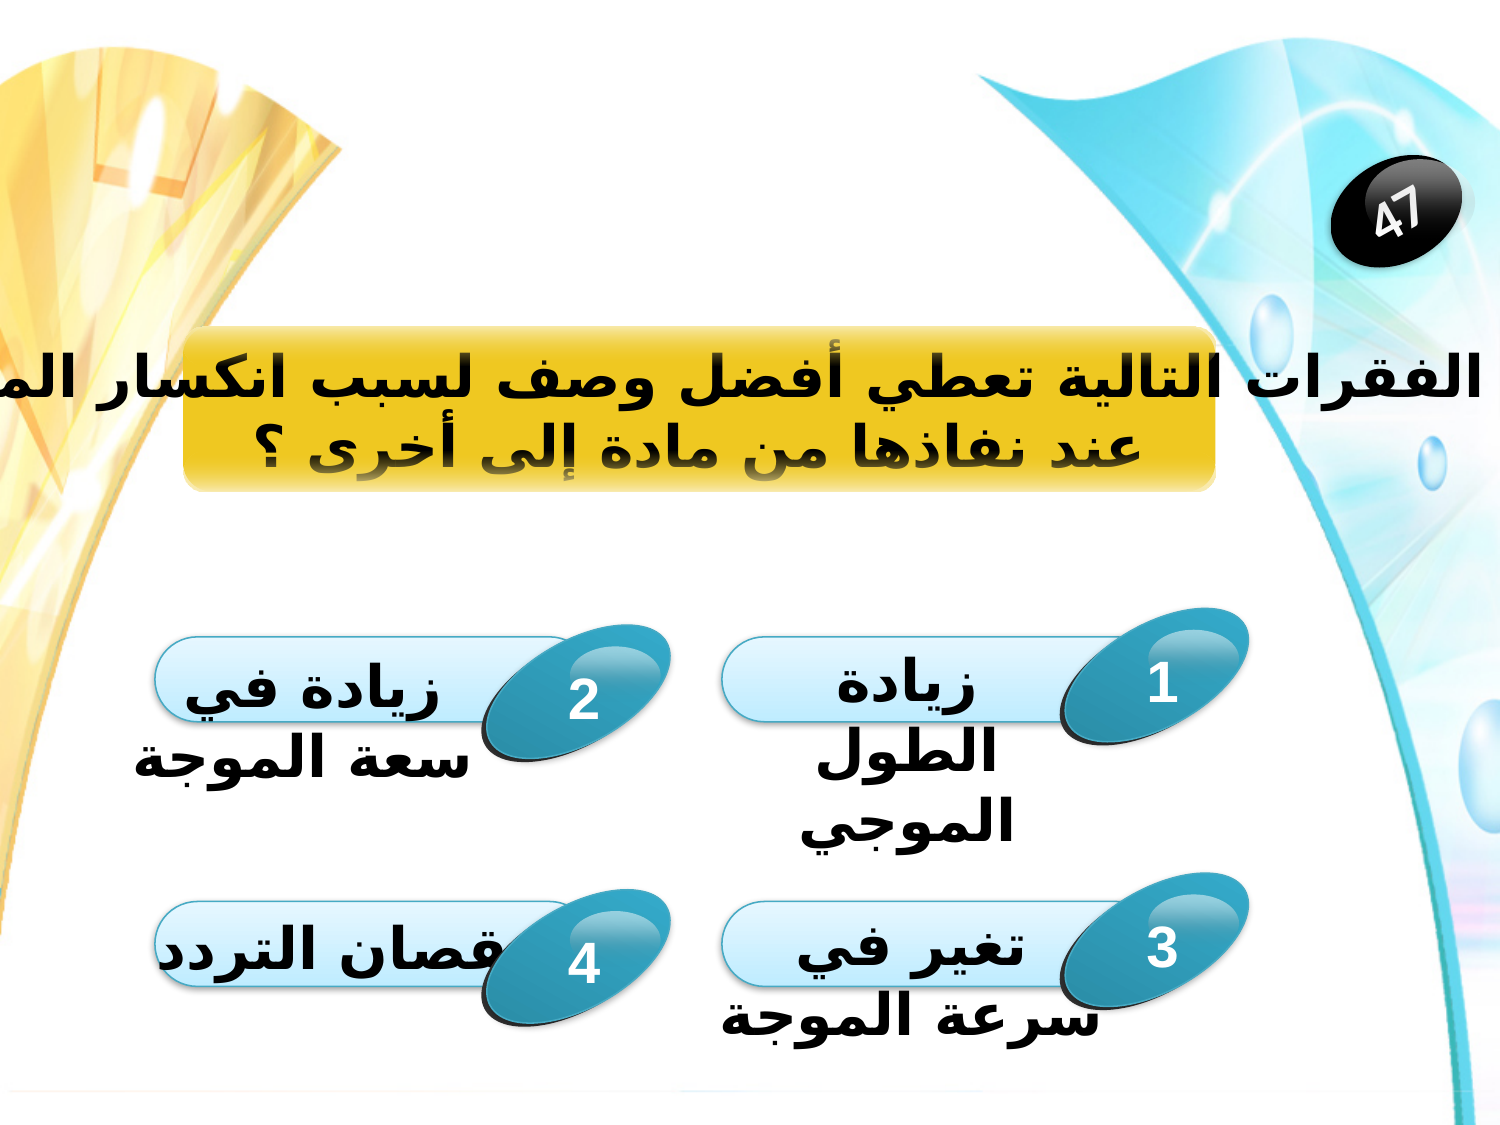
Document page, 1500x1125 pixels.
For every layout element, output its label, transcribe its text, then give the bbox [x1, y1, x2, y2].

text_box 47 [1330, 178, 1418, 268]
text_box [691, 888, 1259, 995]
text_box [111, 636, 680, 747]
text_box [182, 325, 1216, 492]
picture [0, 0, 1500, 1125]
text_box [135, 901, 680, 1012]
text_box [721, 623, 1259, 731]
